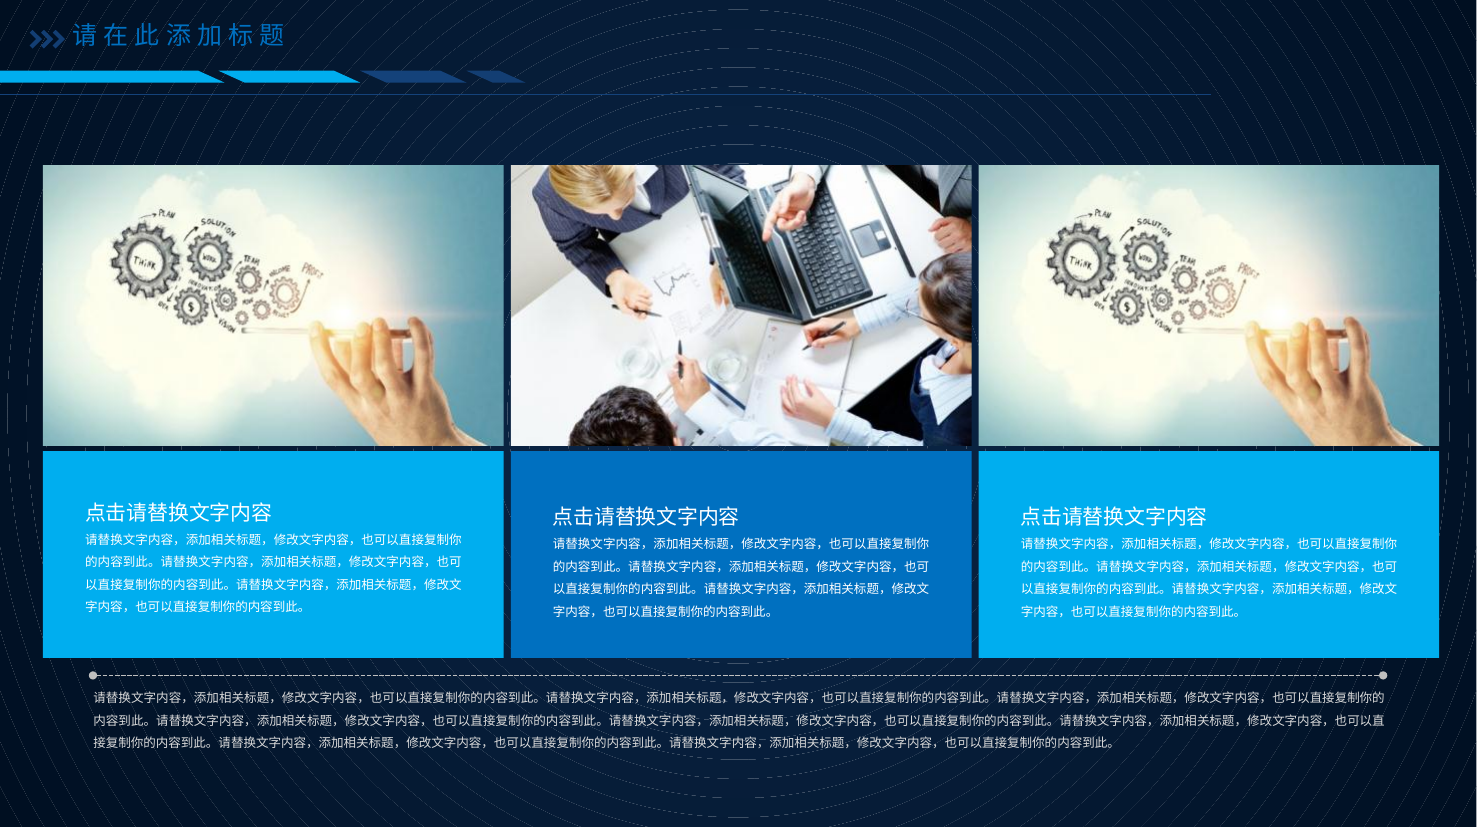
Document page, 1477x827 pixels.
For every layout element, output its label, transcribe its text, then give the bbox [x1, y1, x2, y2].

text_box [510, 450, 973, 659]
text_box [359, 69, 467, 84]
text_box [510, 164, 973, 446]
text_box [42, 164, 505, 446]
text_box 请在此添加标题 [57, 11, 300, 57]
text_box 点击请替换文字内容 请替换文字内容，添加相关标题，修改文字内容，也可以直接复制你的内容到此。请替换文字内容，添加相关标题，修改文字内容，也可以直接复制你的内容到此。请替换文字内容，添加相关标题，修改文字内容，也可以直接复制你的内容到此。 [552, 503, 929, 619]
text_box 请替换文字内容，添加相关标题，修改文字内容，也可以直接复制你的内容到此。请替换文字内容，添加相关标题，修改文字内容，也可以直接复制你的内容到此。请替换文字内容，添加相关标题，修改文字内容，也可以直接复制你的内容到此。请替换文字内容，添加相关标题，修改文字内容，也可以直接复制你的内容到此。请替换文字内容，添加相关标题，修改文字内容，也可以直接复制你的内容到此。请替换文字内容，添加相关标题，修改文字内容，也可以直接复制你的内容到此。请替换文字内容，添加相关标题，修改文字内容，也可以直接复制你的内容到此。请替换文字内容，添加相关标题，修改文字内容，也可以直接复制你的内容到此。 [93, 682, 1384, 751]
text_box [0, 69, 225, 84]
text_box [466, 69, 527, 84]
text_box [42, 450, 505, 659]
text_box [978, 450, 1440, 659]
text_box 点击请替换文字内容 请替换文字内容，添加相关标题，修改文字内容，也可以直接复制你的内容到此。请替换文字内容，添加相关标题，修改文字内容，也可以直接复制你的内容到此。请替换文字内容，添加相关标题，修改文字内容，也可以直接复制你的内容到此。 [85, 499, 461, 615]
text_box [218, 69, 361, 84]
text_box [29, 29, 65, 49]
text_box [978, 164, 1440, 446]
text_box 点击请替换文字内容 请替换文字内容，添加相关标题，修改文字内容，也可以直接复制你的内容到此。请替换文字内容，添加相关标题，修改文字内容，也可以直接复制你的内容到此。请替换文字内容，添加相关标题，修改文字内容，也可以直接复制你的内容到此。 [1020, 503, 1397, 619]
